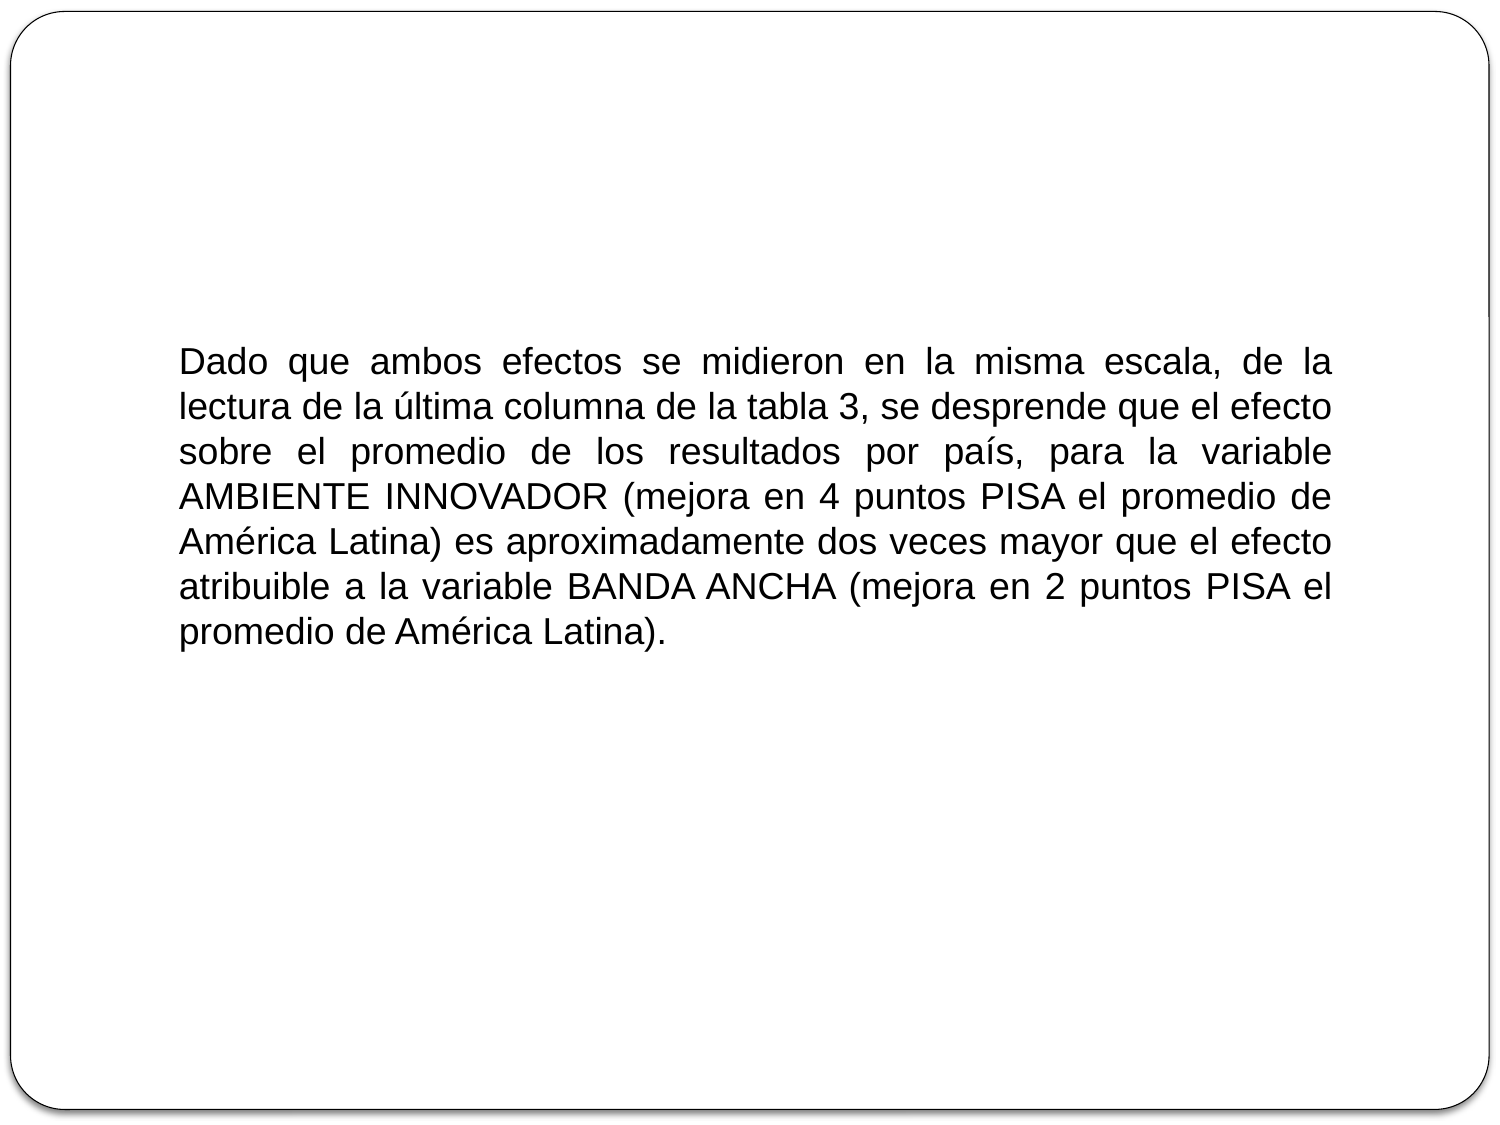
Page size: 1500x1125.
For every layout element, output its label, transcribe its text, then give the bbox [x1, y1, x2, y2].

text_box Dado que ambos efectos se midieron en la misma escala, de la lectura de la última columna de la tabla 3, se desprende que el efecto sobre el promedio de los resultados por país, para la variable AMBIENTE INNOVADOR (mejora en 4 puntos PISA el promedio de América Latina) es aproximadamente dos veces mayor que el efecto atribuible a la variable BANDA ANCHA (mejora en 2 puntos PISA el promedio de América Latina). [163, 329, 1348, 660]
